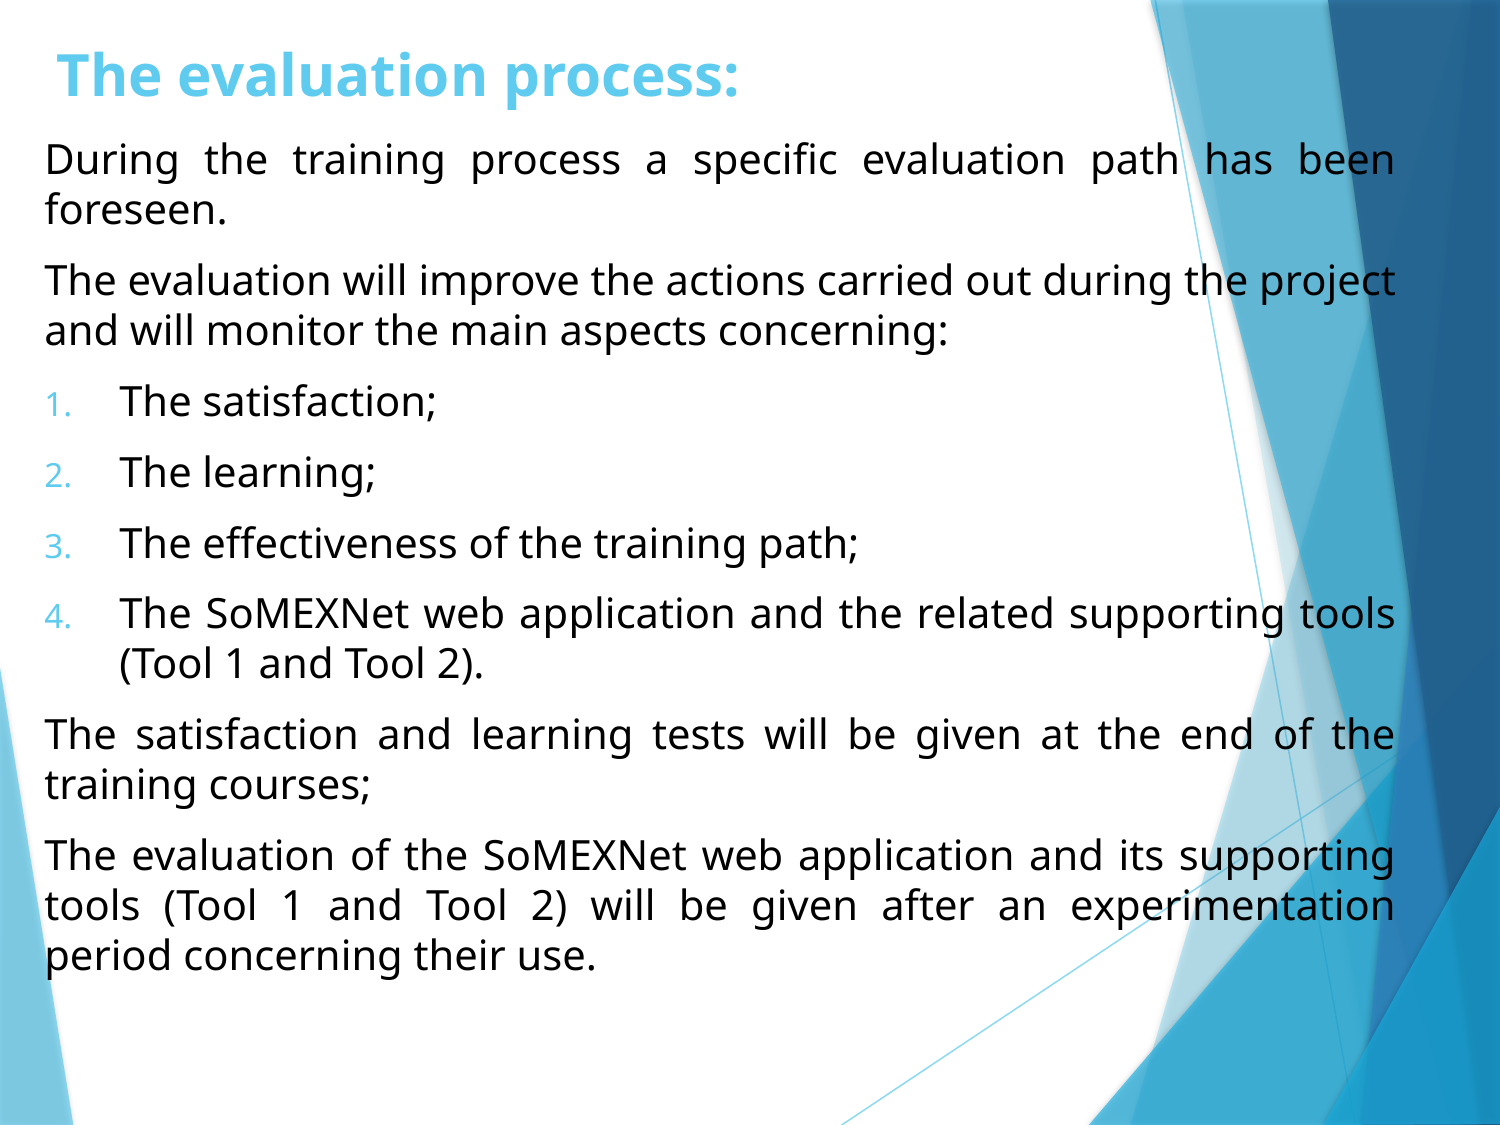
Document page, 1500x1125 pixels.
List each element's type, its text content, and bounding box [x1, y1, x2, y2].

text_box The evaluation process: [41, 30, 1117, 114]
text_box During the training process a specific evaluation path has been foreseen. The evaluation will improve the actions carried out during the project and will monitor the main aspects concerning: The satisfaction; The learning; The effectiveness of the training path; The SoMEXNet web application and the related supporting tools (Tool 1 and Tool 2). The satisfaction and learning tests will be given at the end of the training courses; The evaluation of the SoMEXNet web application and its supporting tools (Tool 1 and Tool 2) will be given after an experimentation period concerning their use. [29, 125, 1412, 1024]
